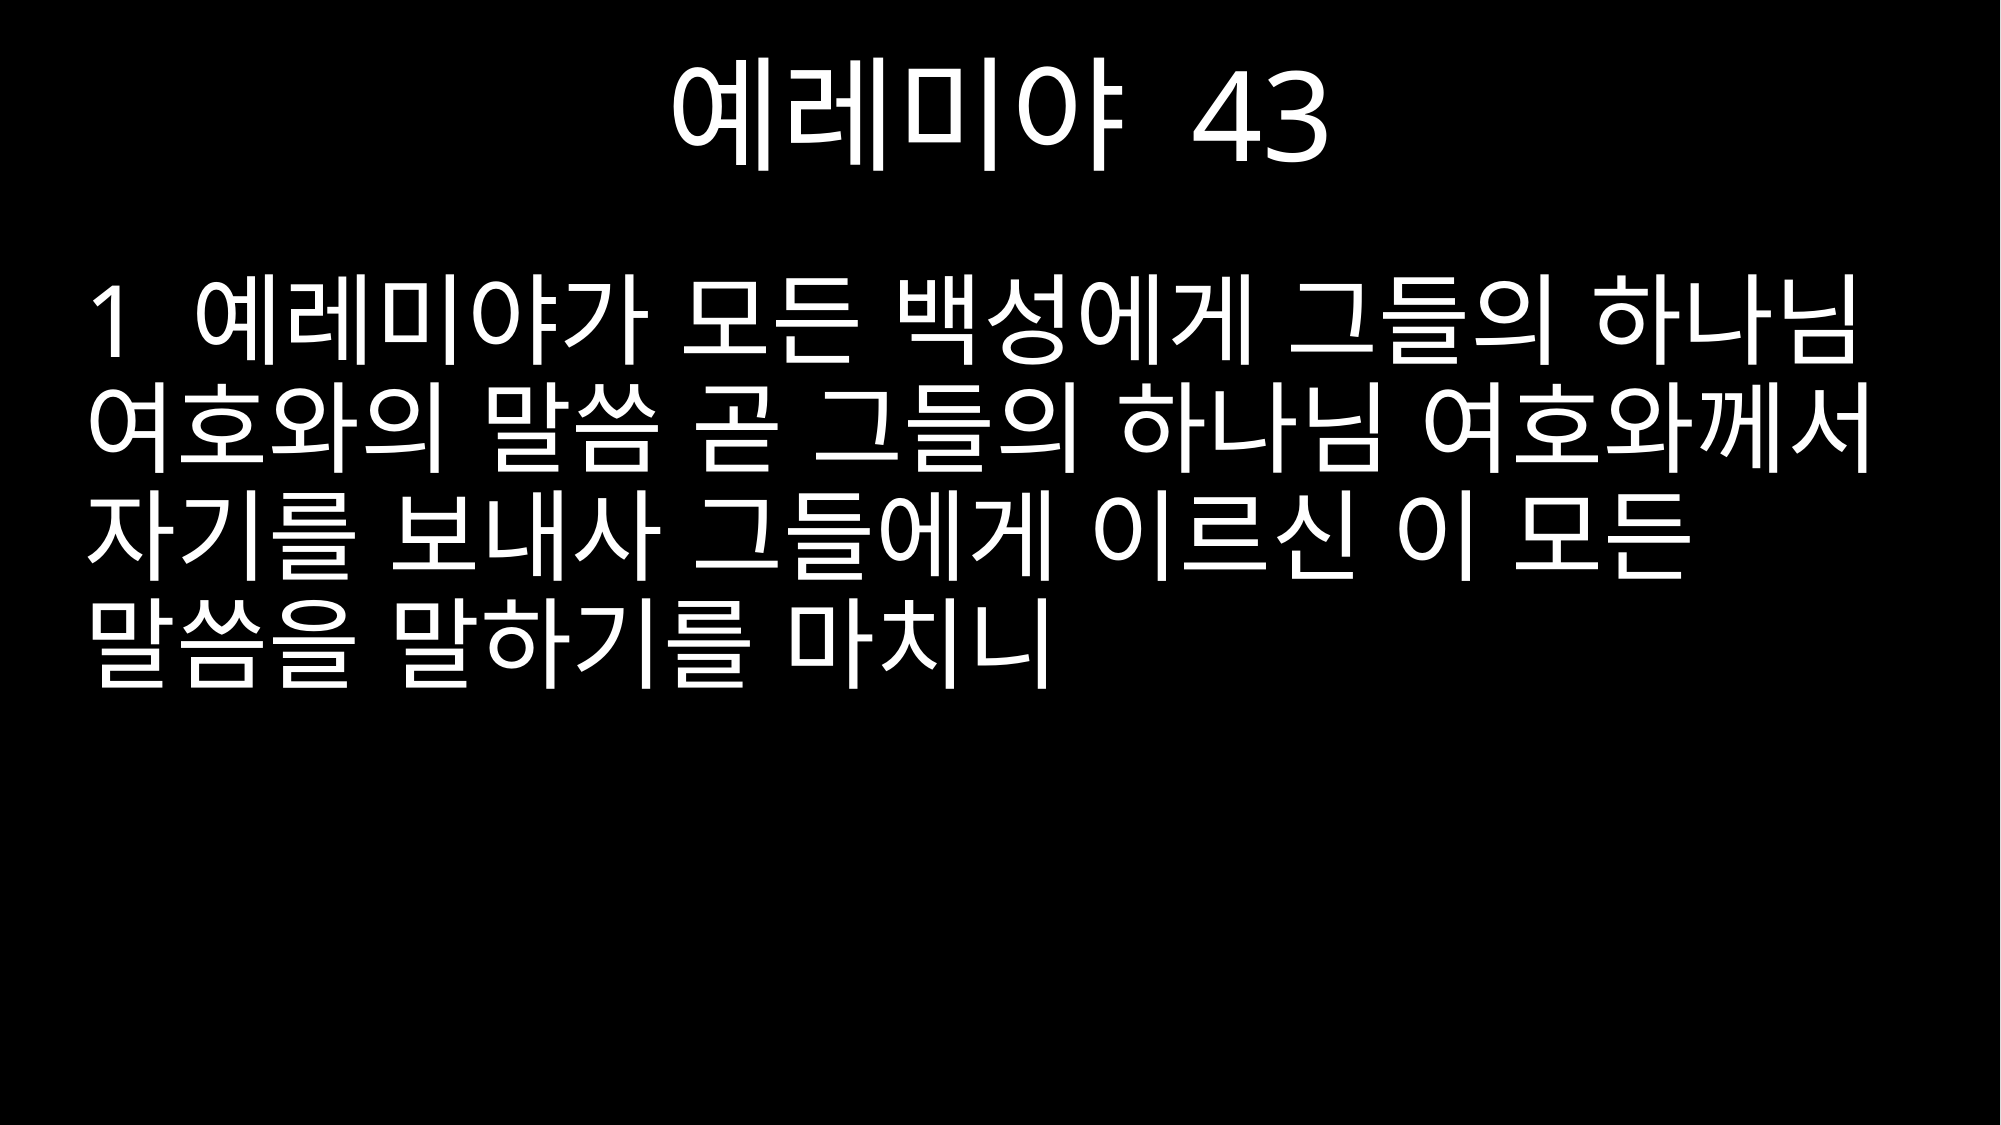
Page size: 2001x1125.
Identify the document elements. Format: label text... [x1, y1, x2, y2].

footer 예레미야 43 [0, 32, 2000, 192]
picture [0, 0, 2001, 1125]
list 1 예레미야가 모든 백성에게 그들의 하나님 여호와의 말씀 곧 그들의 하나님 여호와께서 자기를 보내사 그들에게 이르신 이 모든 말씀을 말하기를 마치니 [69, 263, 1953, 423]
